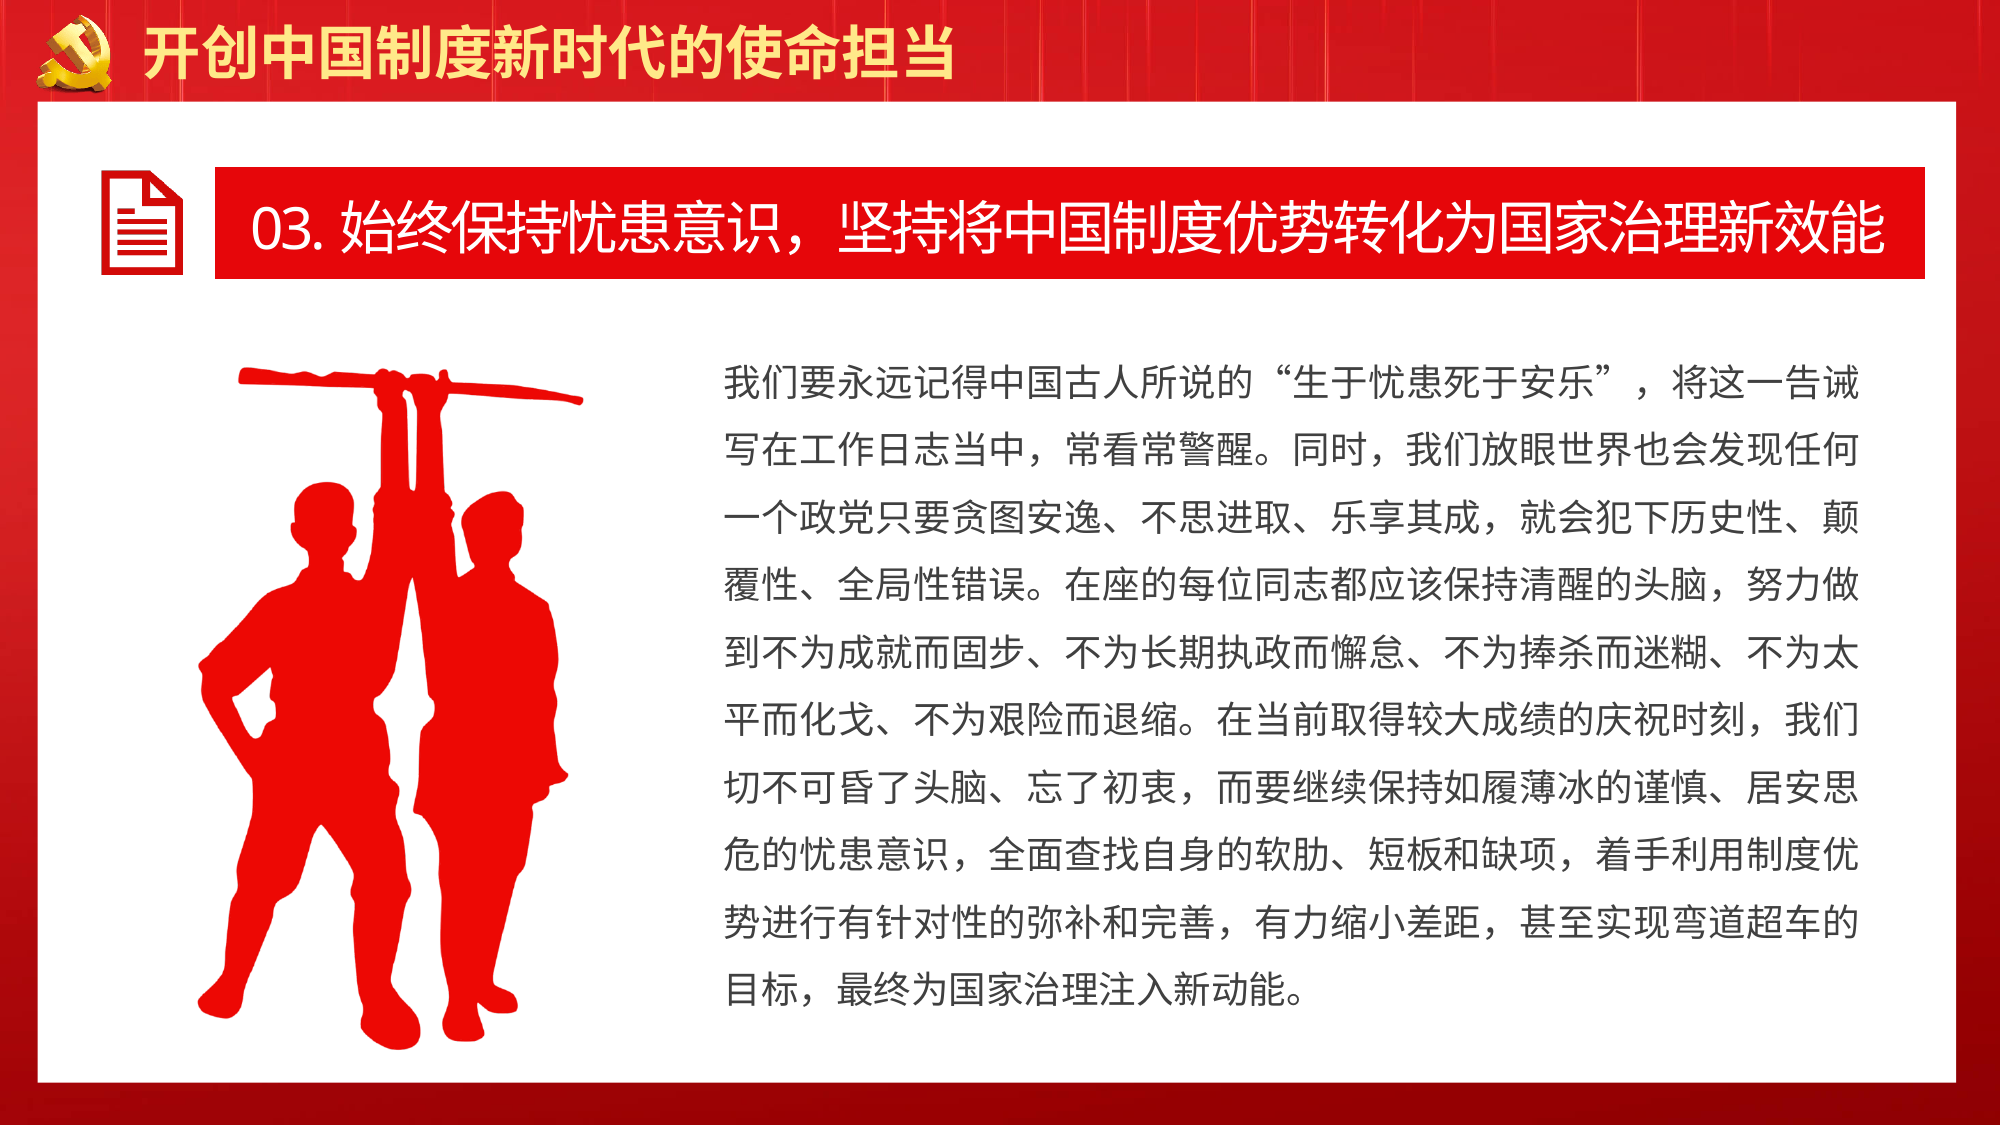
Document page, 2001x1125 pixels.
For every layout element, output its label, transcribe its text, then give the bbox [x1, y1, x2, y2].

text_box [79, 160, 1924, 285]
picture [0, 0, 2000, 1125]
text_box 开创中国制度新时代的使命担当 [128, 8, 1007, 94]
text_box 我们要永远记得中国古人所说的“生于忧患死于安乐”，将这一告诫写在工作日志当中，常看常警醒。同时，我们放眼世界也会发现任何一个政党只要贪图安逸、不思进取、乐享其成，就会犯下历史性、颠覆性、全局性错误。在座的每位同志都应该保持清醒的头脑，努力做到不为成就而固步、不为长期执政而懈怠、不为捧杀而迷糊、不为太平而化戈、不为艰险而退缩。在当前取得较大成绩的庆祝时刻，我们切不可昏了头脑、忘了初衷，而要继续保持如履薄冰的谨慎、居安思危的忧患意识，全面查找自身的软肋、短板和缺项，着手利用制度优势进行有针对性的弥补和完善，有力缩小差距，甚至实现弯道超车的目标，最终为国家治理注入新动能。 [771, 326, 1880, 1022]
